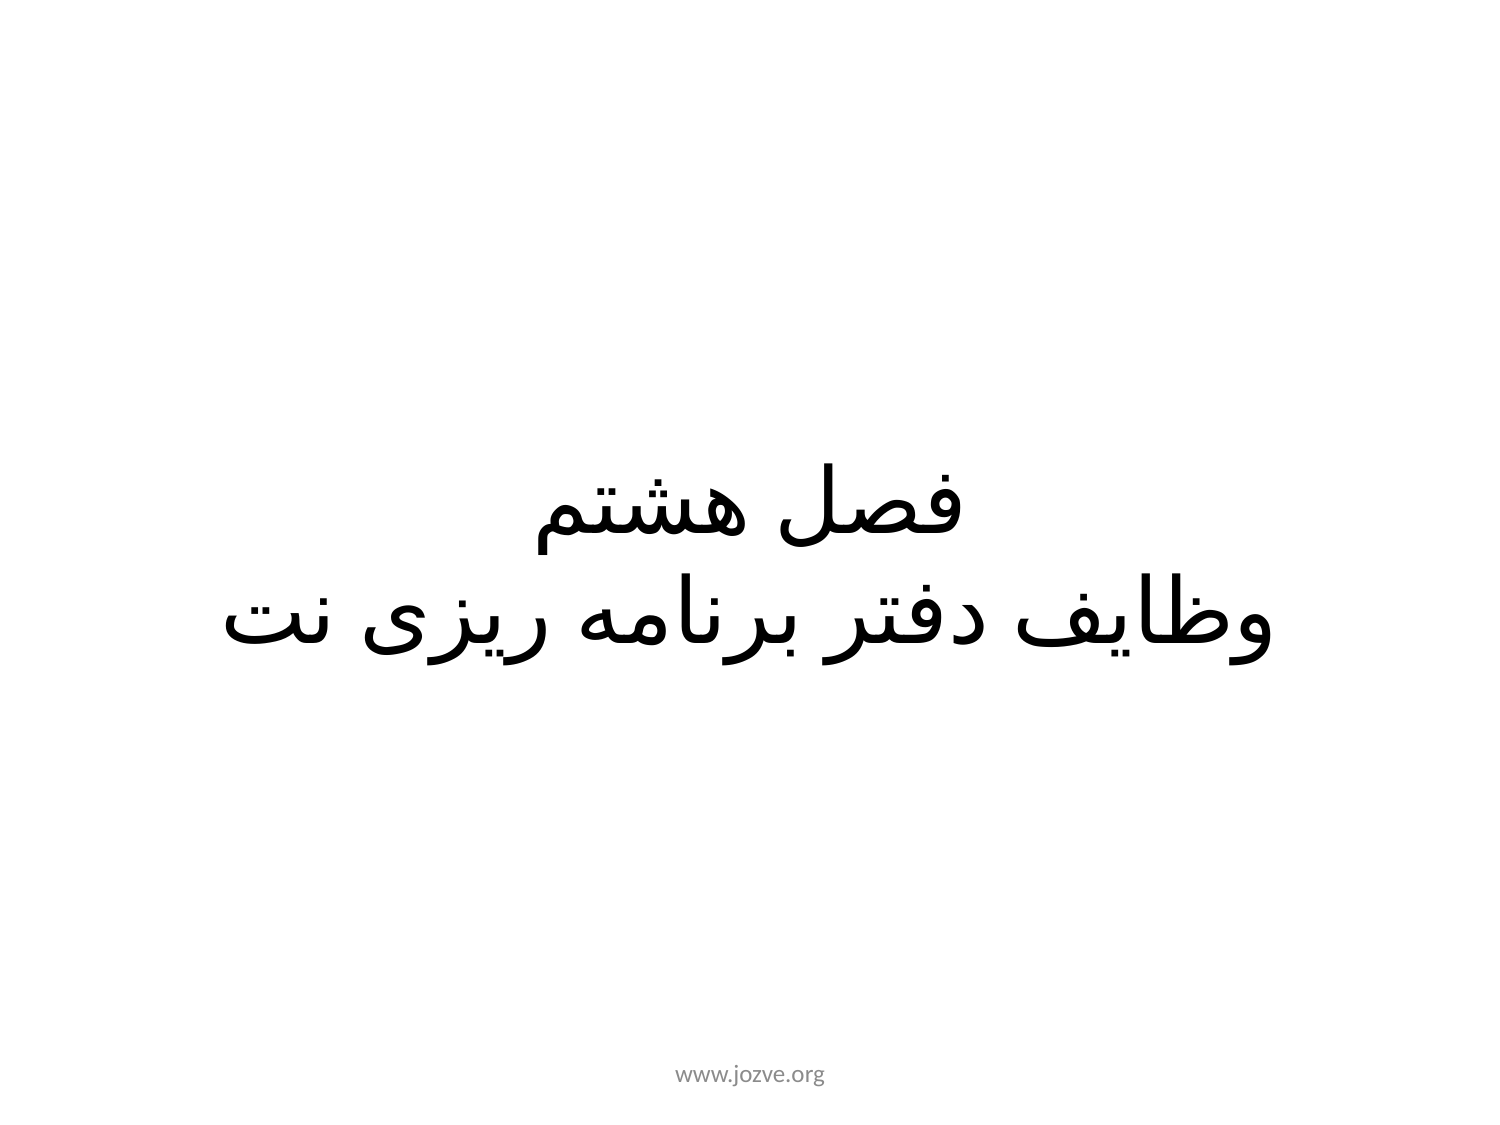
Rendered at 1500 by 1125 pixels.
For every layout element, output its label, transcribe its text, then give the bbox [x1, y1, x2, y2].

title فصل هشتم وظایف دفتر برنامه ریزی نت [75, 45, 1425, 1059]
footer www.jozve.org [512, 1042, 988, 1103]
